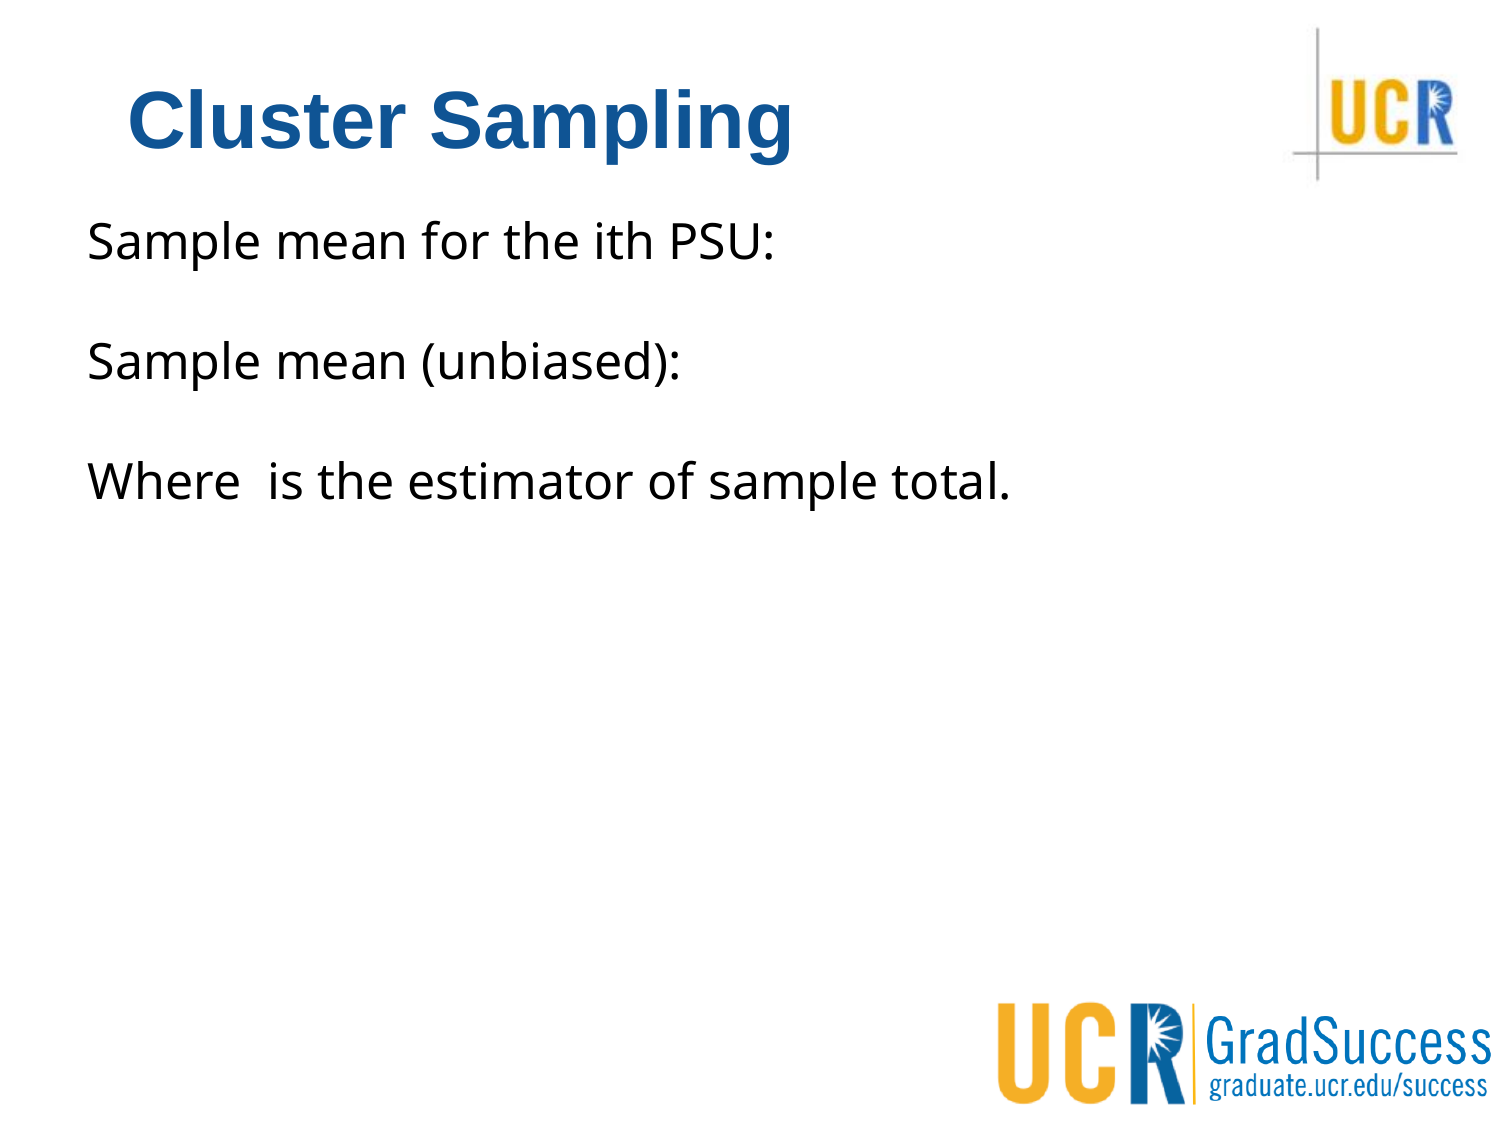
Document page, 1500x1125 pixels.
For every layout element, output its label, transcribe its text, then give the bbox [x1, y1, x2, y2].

title Cluster Sampling [112, 13, 1388, 172]
picture [1282, 0, 1500, 196]
